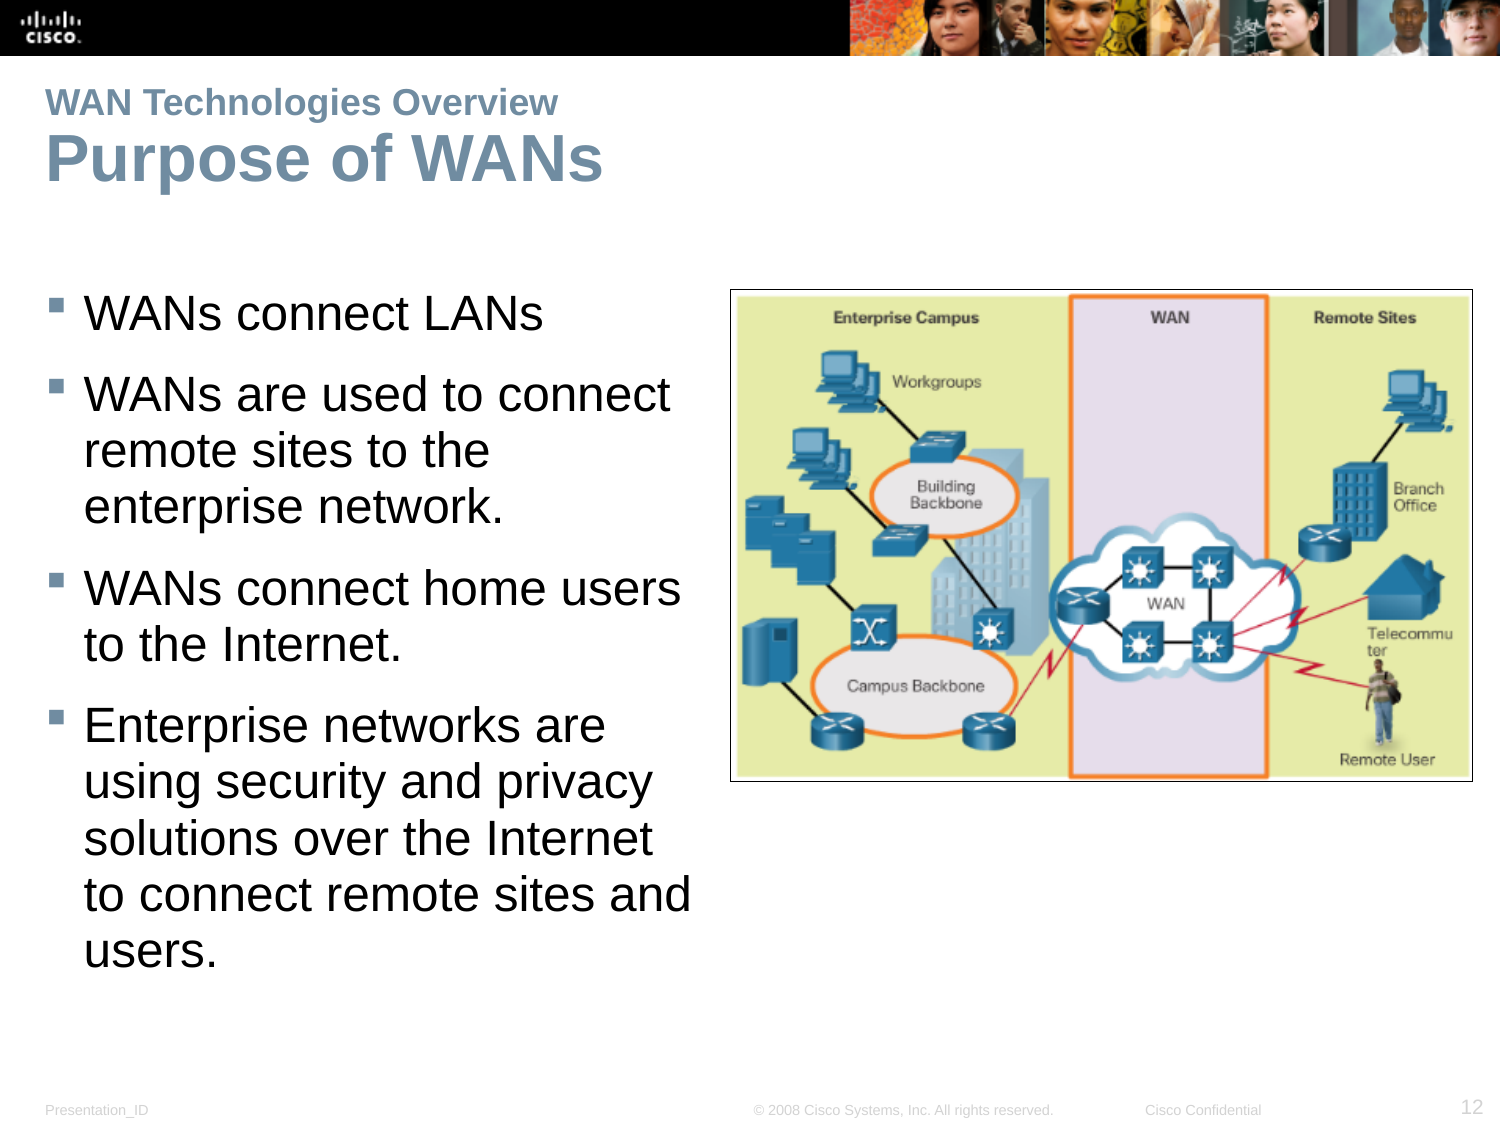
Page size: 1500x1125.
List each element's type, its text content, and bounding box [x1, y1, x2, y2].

list WANs connect LANs WANs are used to connect remote sites to the enterprise network. WANs connect home users to the Internet. Enterprise networks are using security and privacy solutions over the Internet to connect remote sites and users. [31, 278, 709, 990]
title WAN Technologies Overview Purpose of WANs [31, 64, 1471, 203]
picture [0, 0, 1500, 56]
picture [730, 288, 1474, 782]
